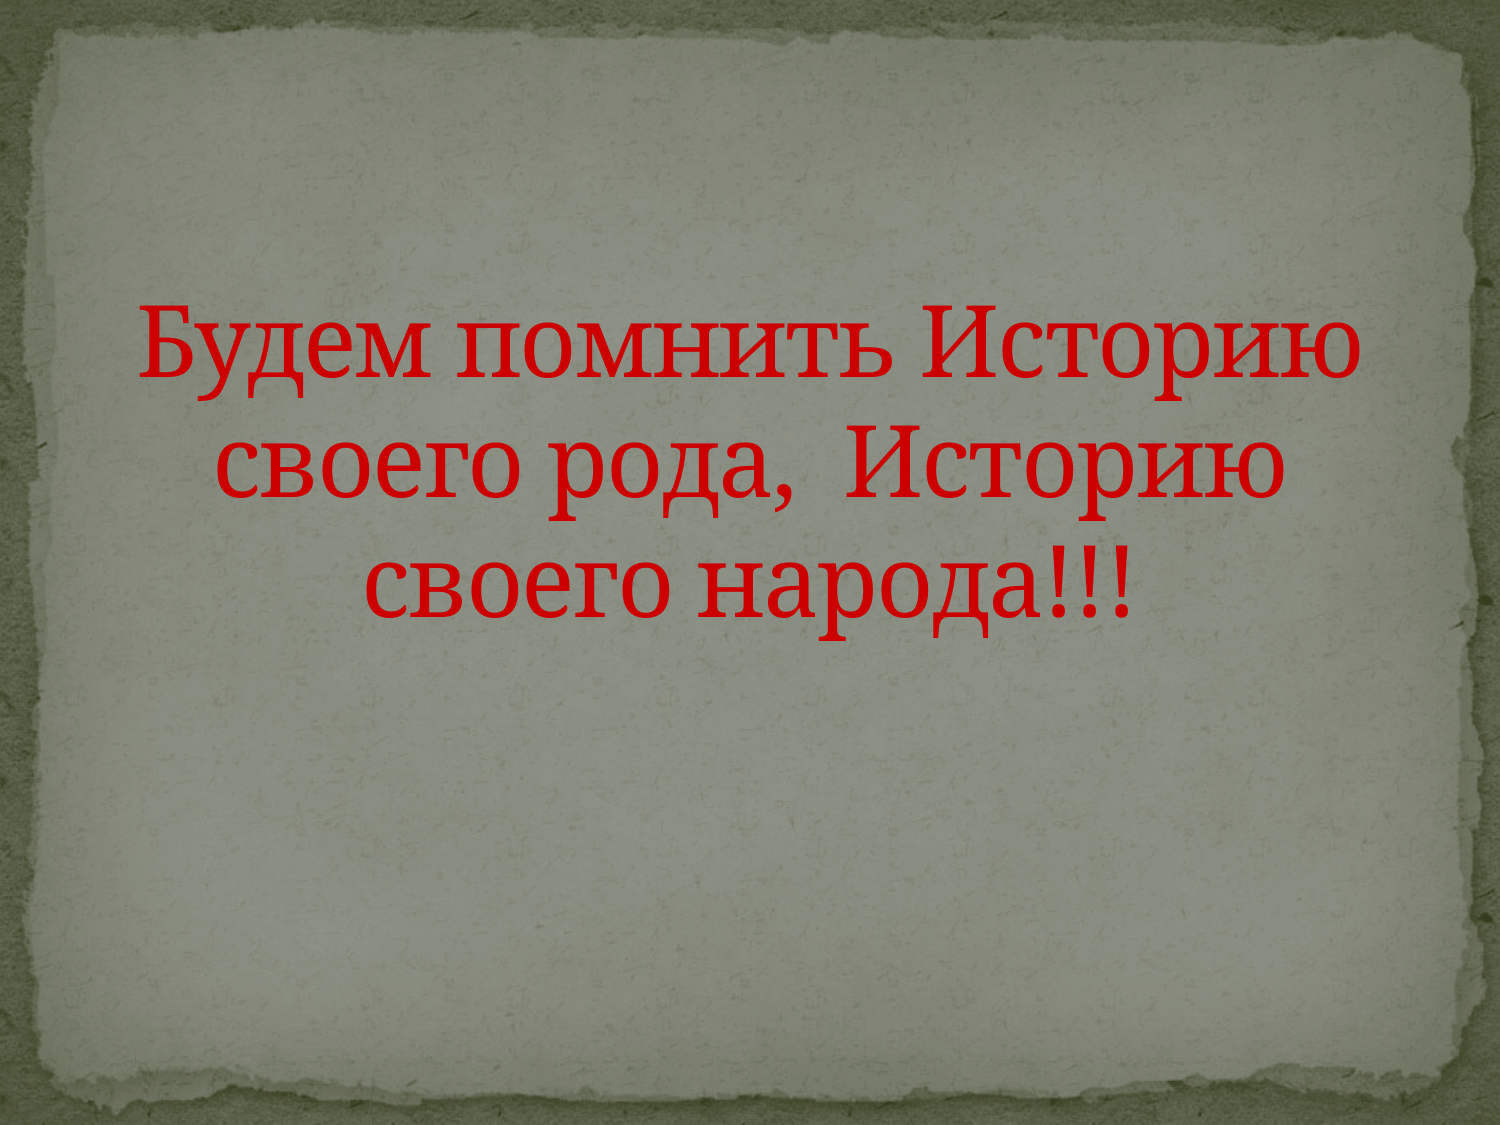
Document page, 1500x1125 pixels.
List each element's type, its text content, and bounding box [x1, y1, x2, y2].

title Будем помнить Историю своего рода, Историю своего народа!!! [74, 432, 1425, 646]
